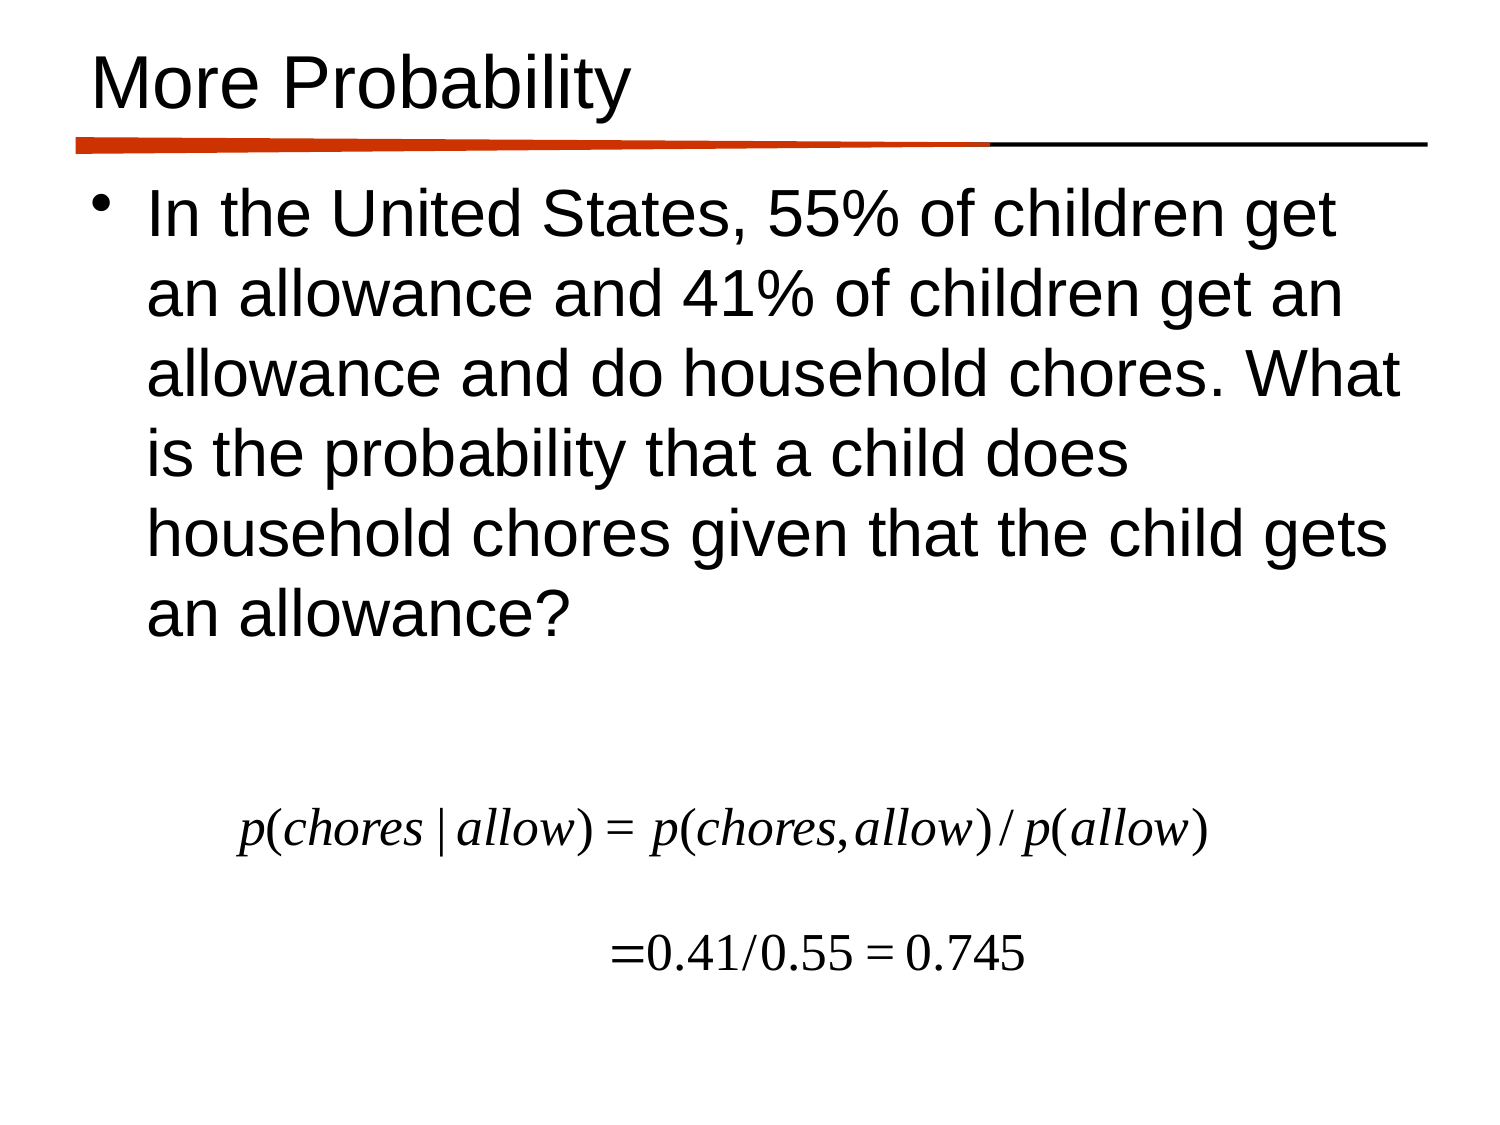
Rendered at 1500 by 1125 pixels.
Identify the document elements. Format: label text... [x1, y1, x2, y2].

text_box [225, 800, 1213, 864]
list In the United States, 55% of children get an allowance and 41% of children get an allowance and do household chores. What is the probability that a child does household chores given that the child gets an allowance? [74, 162, 1426, 663]
title More Probability [74, 24, 1426, 133]
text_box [599, 925, 1029, 976]
